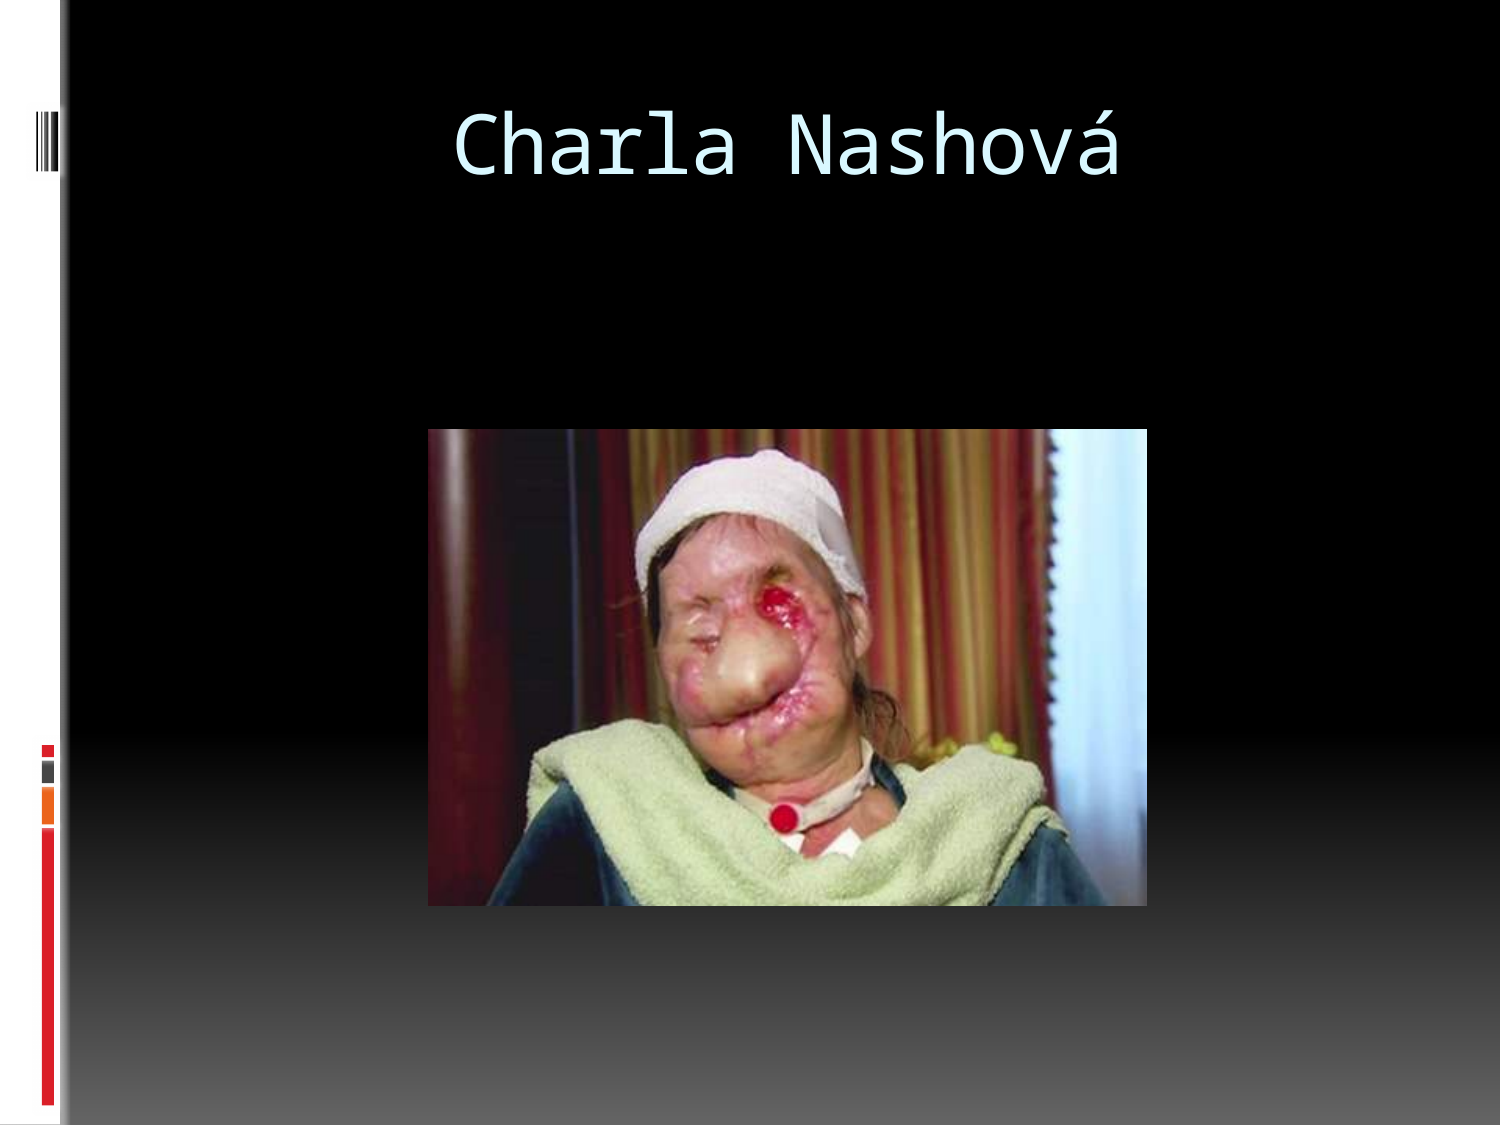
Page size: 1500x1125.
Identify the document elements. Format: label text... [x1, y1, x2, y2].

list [427, 428, 1148, 907]
title Charla Nashová [150, 83, 1425, 234]
